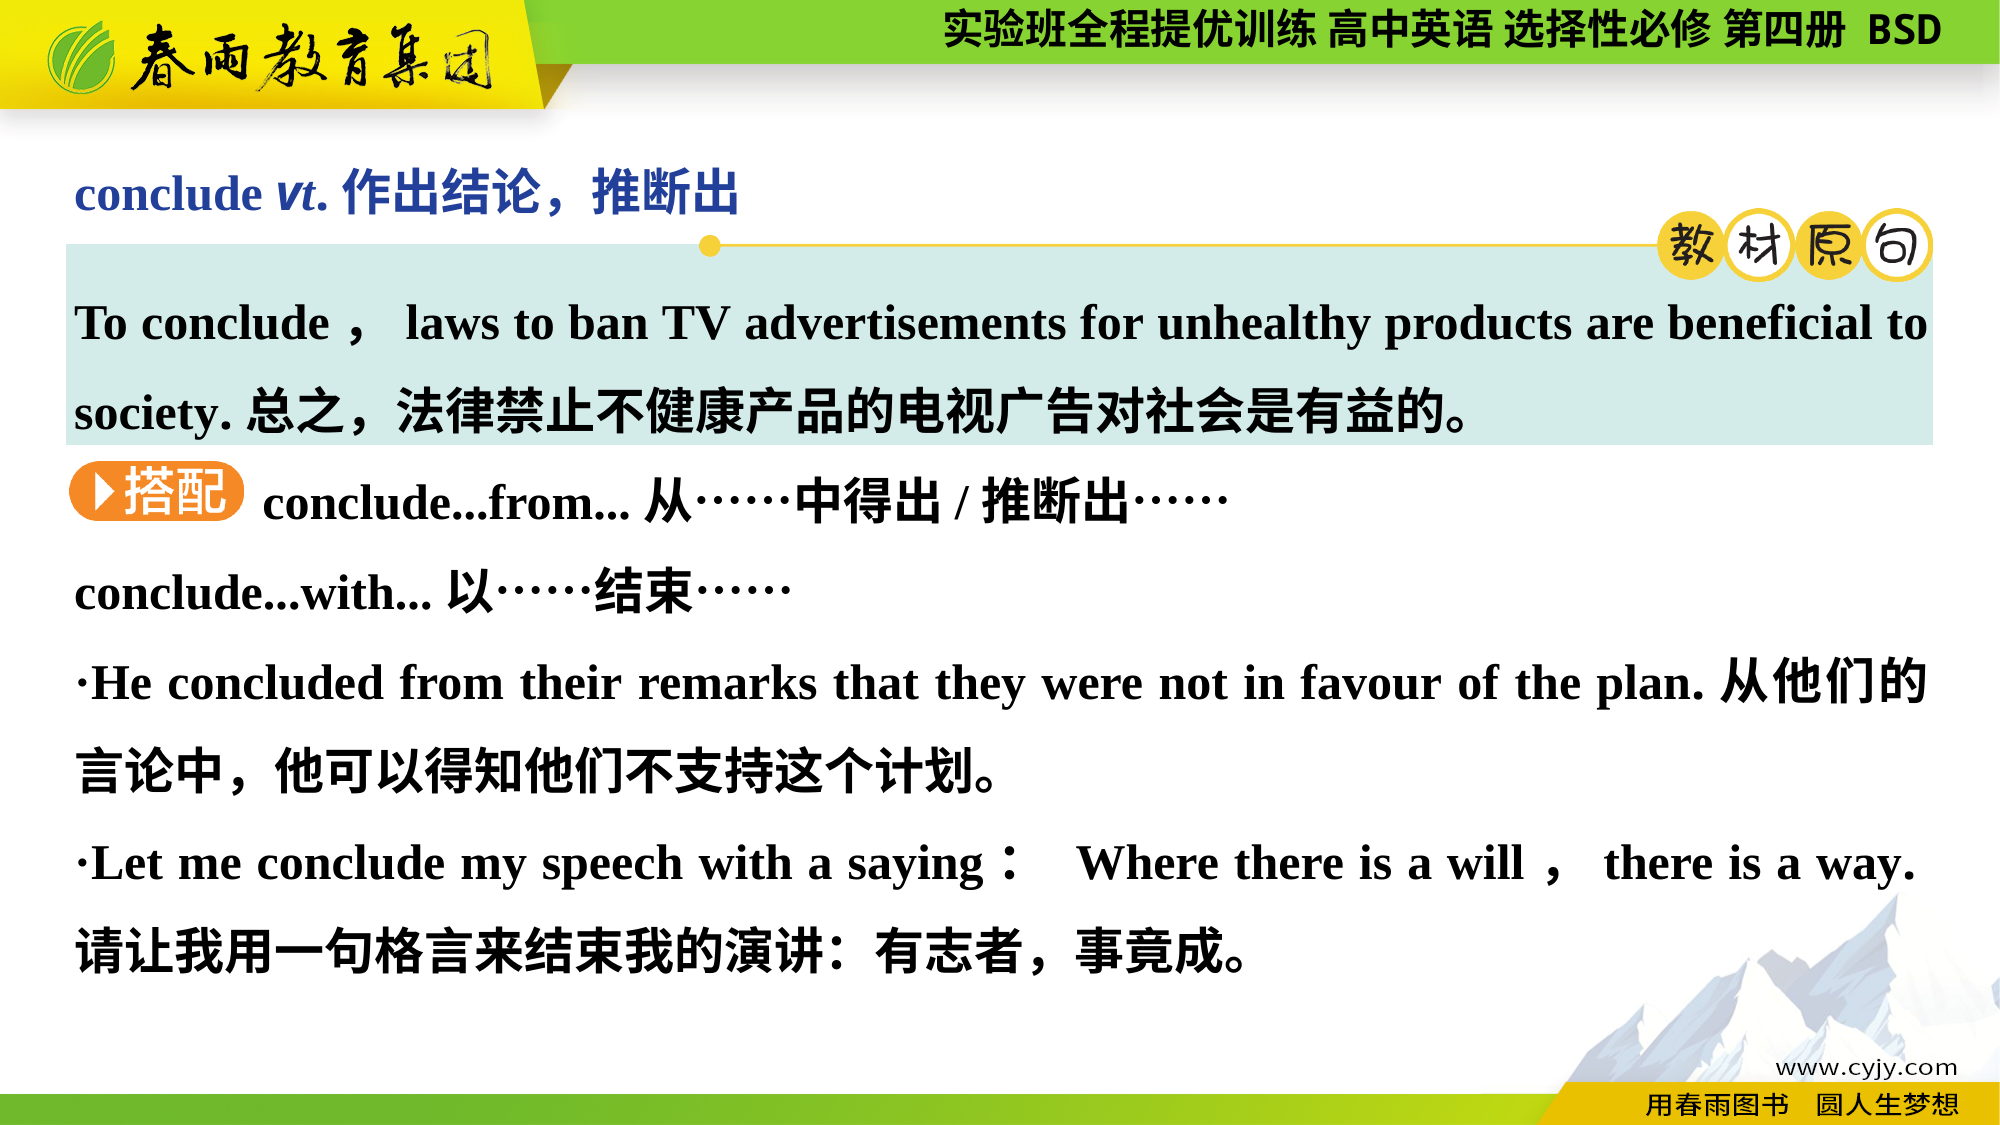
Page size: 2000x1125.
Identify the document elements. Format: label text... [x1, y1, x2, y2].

picture [0, 0, 2000, 1125]
list conclude vt.作出结论，推断出 To conclude，laws to ban TV advertisements for unhealthy products are beneficial to society.总之，法律禁止不健康产品的电视广告对社会是有益的。 conclude...from...从……中得出/推断出…… conclude...with...以……结束…… ·He concluded from their remarks that they were not in favour of the plan.从他们的言论中，他可以得知他们不支持这个计划。 ·Let me conclude my speech with a saying： Where there is a will，there is a way.请让我用一句格言来结束我的演讲：有志者，事竟成。 [59, 122, 1944, 996]
